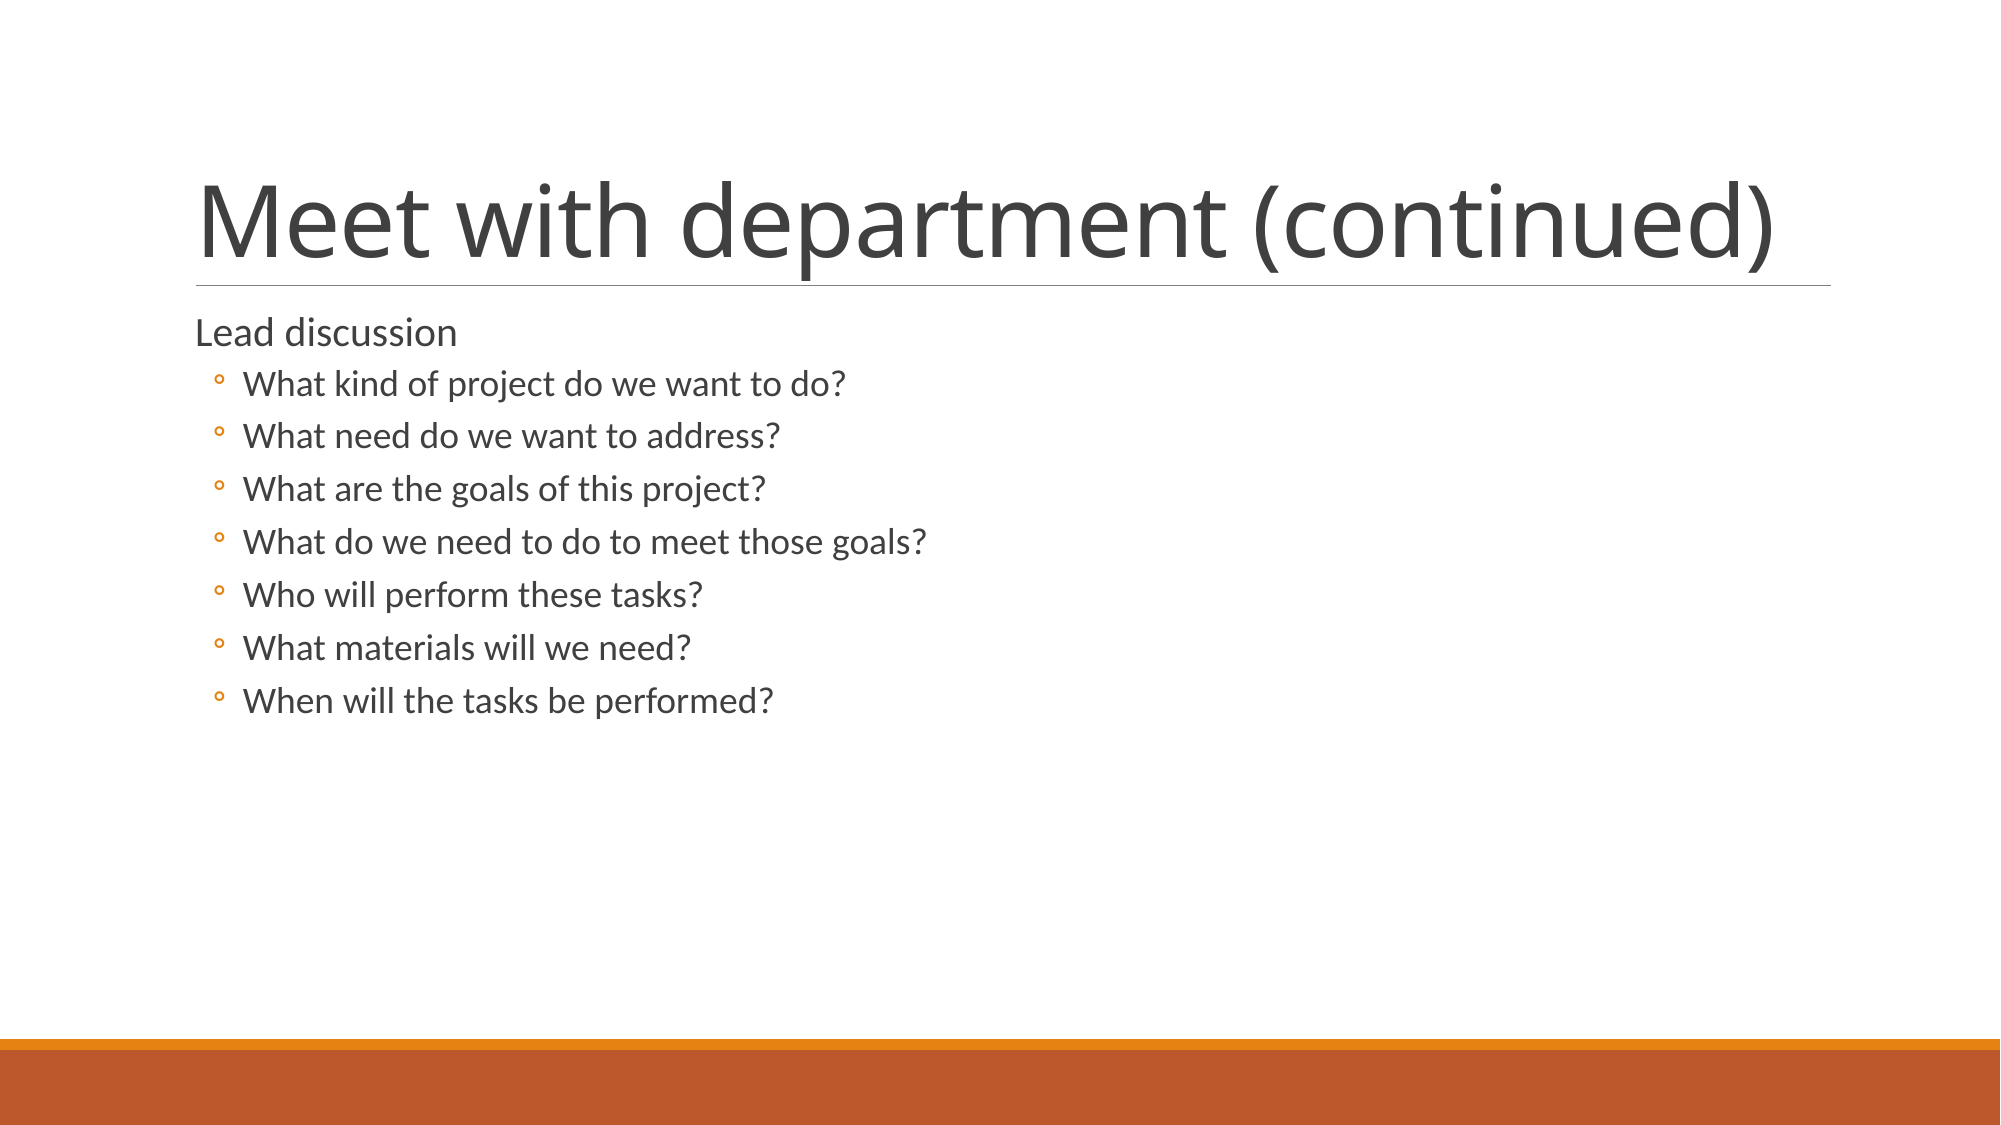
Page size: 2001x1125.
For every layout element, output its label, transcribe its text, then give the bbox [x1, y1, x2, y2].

title Meet with department (continued) [180, 47, 1830, 285]
list Lead discussion What kind of project do we want to do? What need do we want to address? What are the goals of this project? What do we need to do to meet those goals? Who will perform these tasks? What materials will we need? When will the tasks be performed? [180, 302, 1830, 963]
